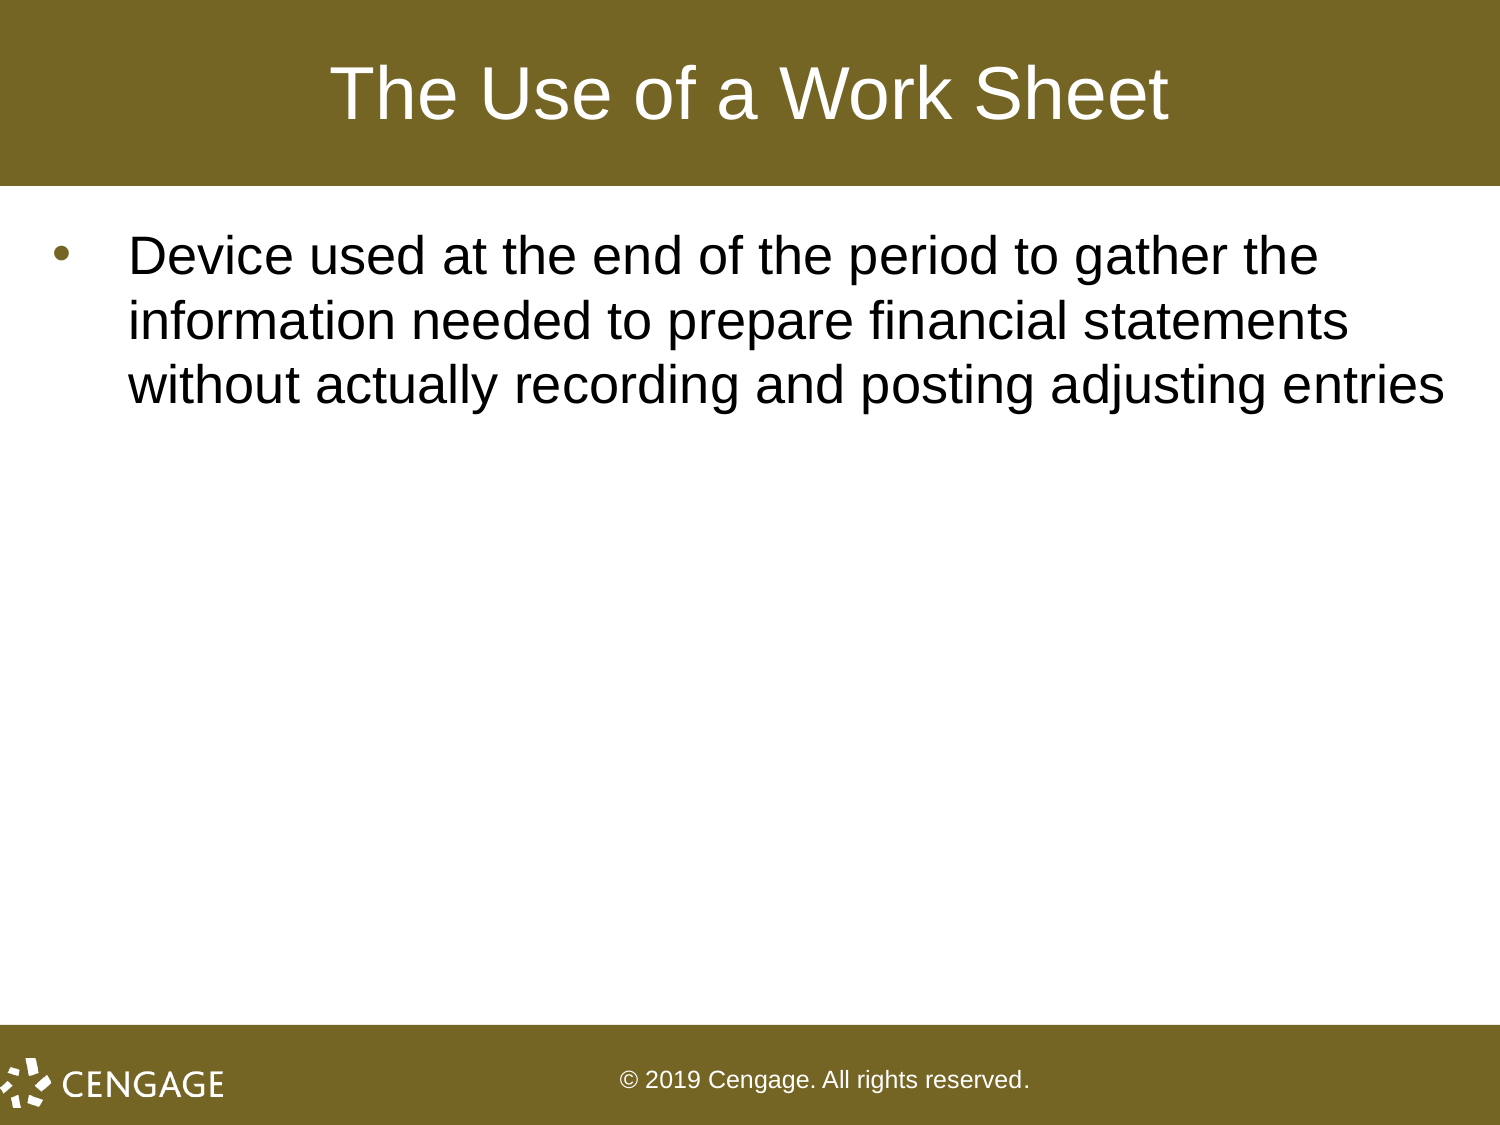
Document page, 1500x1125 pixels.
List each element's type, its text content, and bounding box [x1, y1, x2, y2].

title The Use of a Work Sheet [7, 4, 1493, 175]
picture [0, 1058, 223, 1108]
list Device used at the end of the period to gather the information needed to prepare financial statements without actually recording and posting adjusting entries [37, 212, 1475, 1005]
